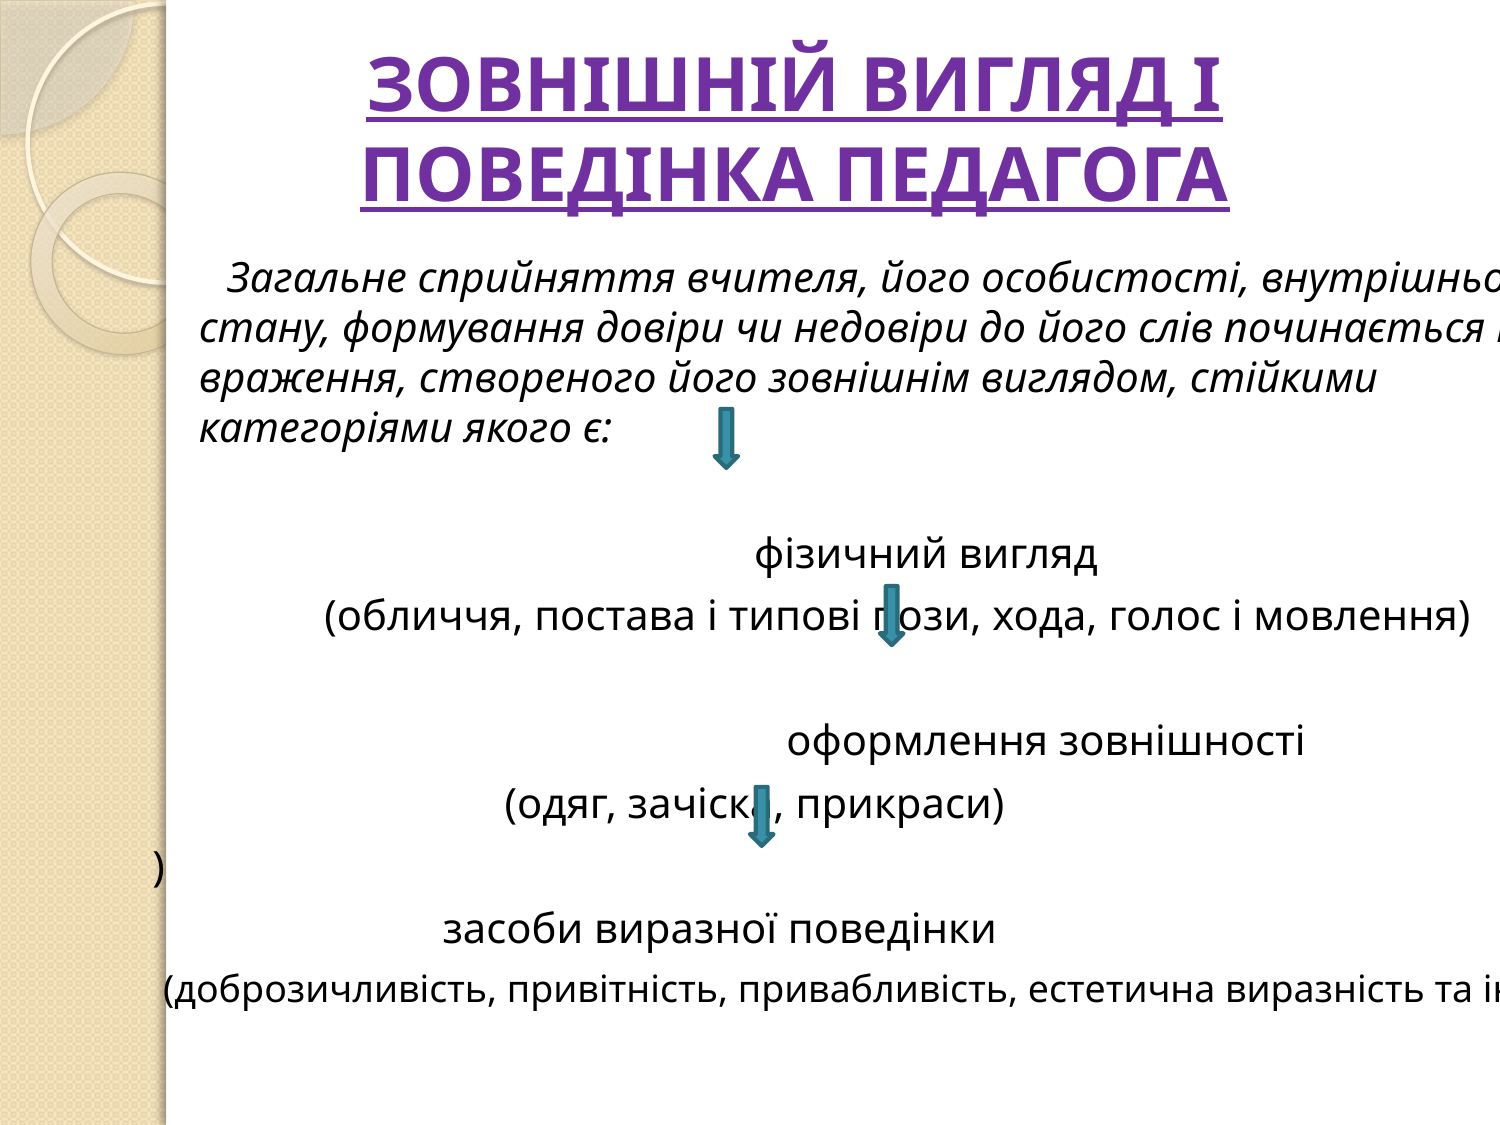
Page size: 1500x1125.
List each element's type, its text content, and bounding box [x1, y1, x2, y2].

title ЗОВНІШНІЙ ВИГЛЯД І ПОВЕДІНКА ПЕДАГОГА [123, 45, 1466, 209]
list Загальне сприйняття вчителя, його особистості, внутрішнього стану, формування довіри чи недовіри до його слів починається із враження, створеного його зовнішнім виглядом, стійкими категоріями якого є: фізичний вигляд (обличчя, постава і типові пози, хода, голос і мовлення) оформлення зовнішності (одяг, зачіска, прикраси) ) засоби виразної поведінки (доброзичливість, привітність, привабливість, естетична виразність та ін.). [123, 243, 1500, 1125]
text_box [712, 406, 741, 471]
text_box [877, 583, 906, 648]
text_box [747, 784, 776, 849]
